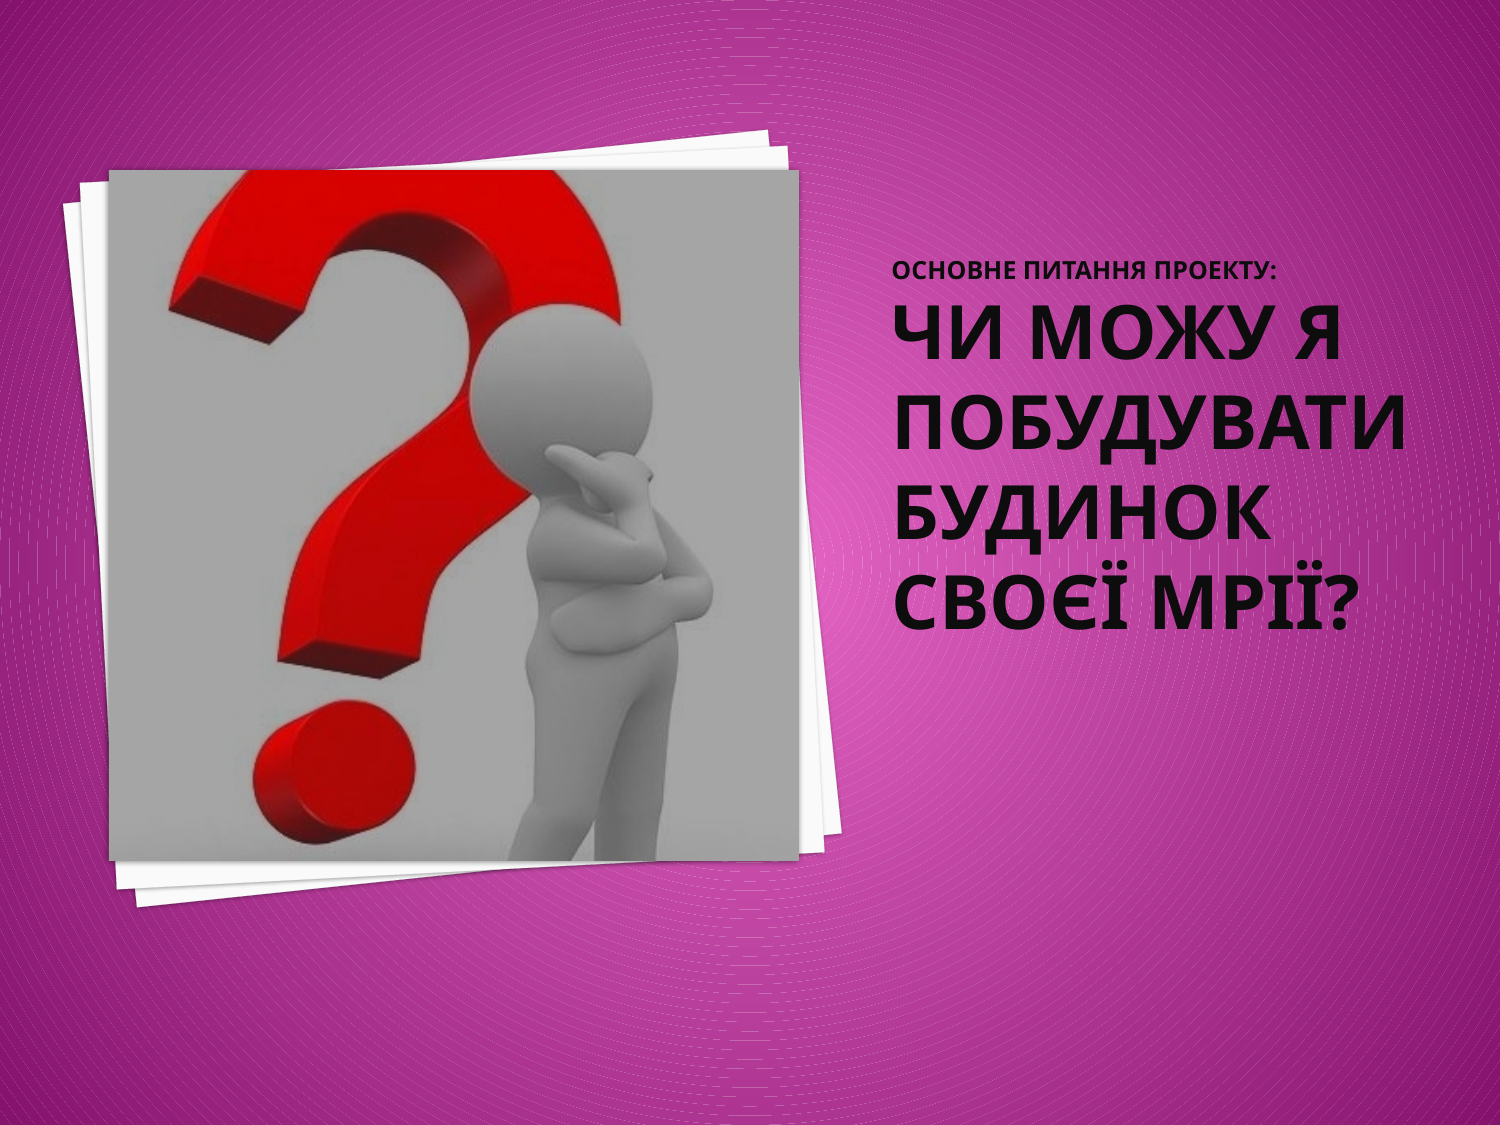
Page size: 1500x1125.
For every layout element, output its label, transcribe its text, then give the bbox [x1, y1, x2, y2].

title Основне питання проекту: Чи можу я побудувати будинок своєї мрії? [884, 187, 1447, 645]
picture [108, 170, 800, 862]
